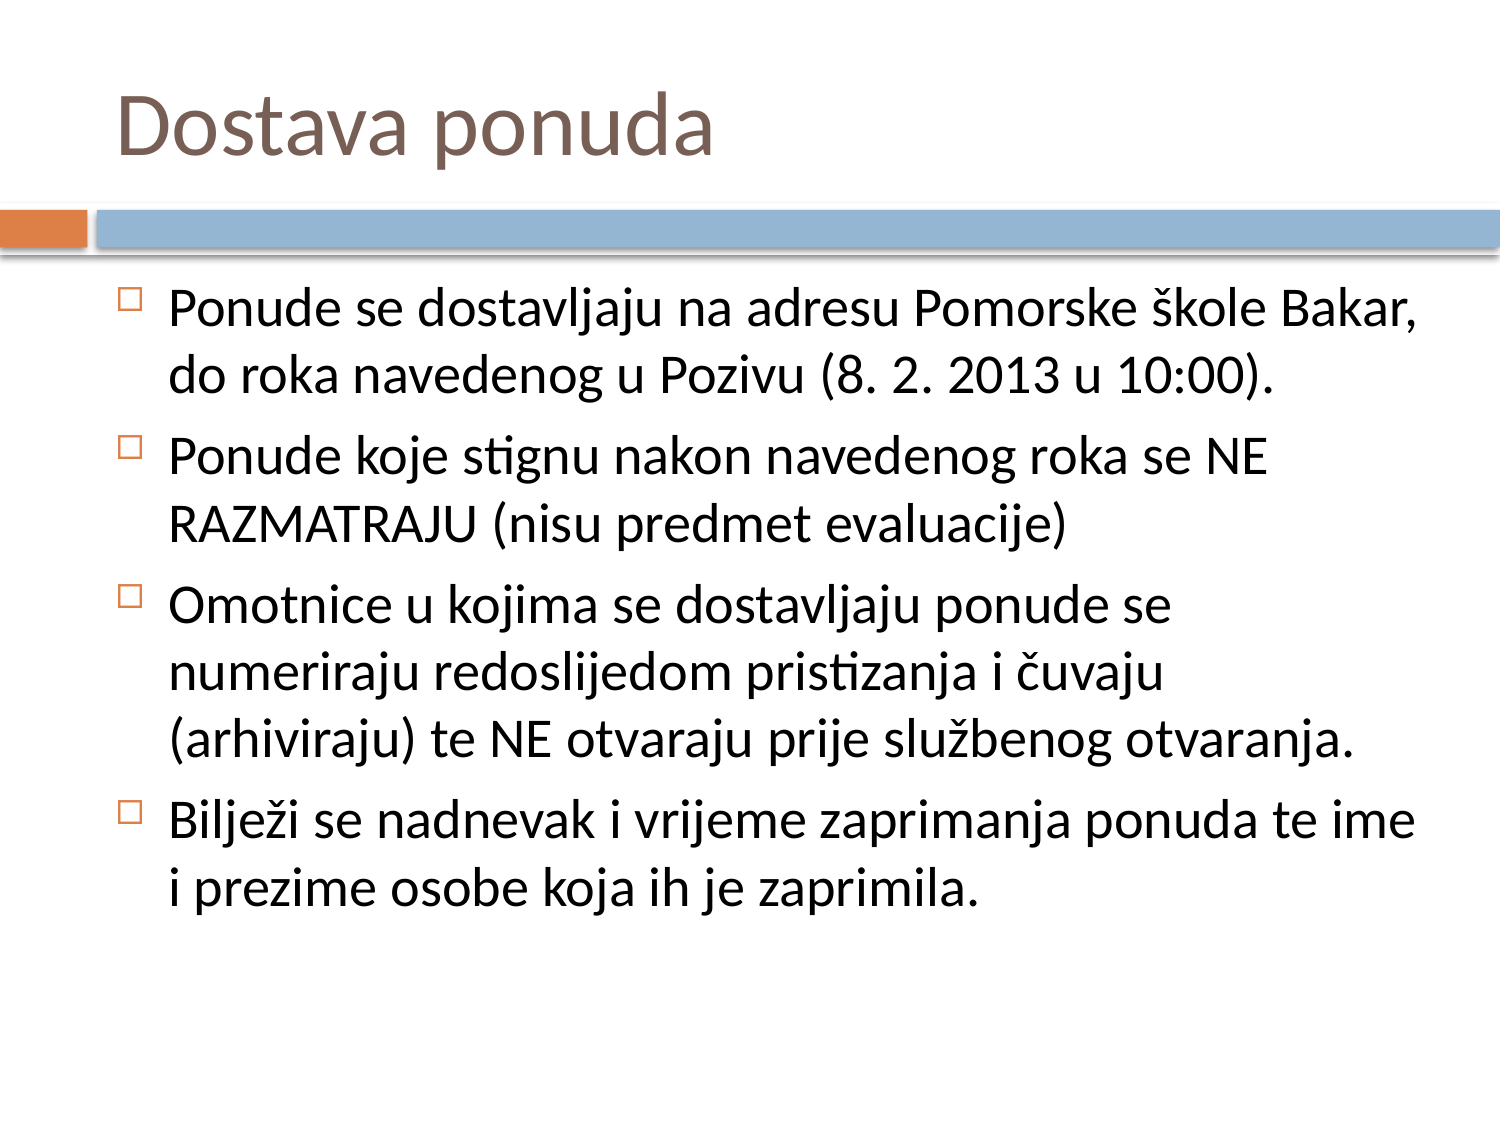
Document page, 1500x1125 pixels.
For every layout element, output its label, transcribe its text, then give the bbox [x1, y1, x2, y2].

list Ponude se dostavljaju na adresu Pomorske škole Bakar, do roka navedenog u Pozivu (8. 2. 2013 u 10:00). Ponude koje stignu nakon navedenog roka se NE RAZMATRAJU (nisu predmet evaluacije) Omotnice u kojima se dostavljaju ponude se numeriraju redoslijedom pristizanja i čuvaju (arhiviraju) te NE otvaraju prije službenog otvaranja. Bilježi se nadnevak i vrijeme zaprimanja ponuda te ime i prezime osobe koja ih je zaprimila. [100, 262, 1439, 1001]
title Dostava ponuda [100, 37, 1439, 201]
